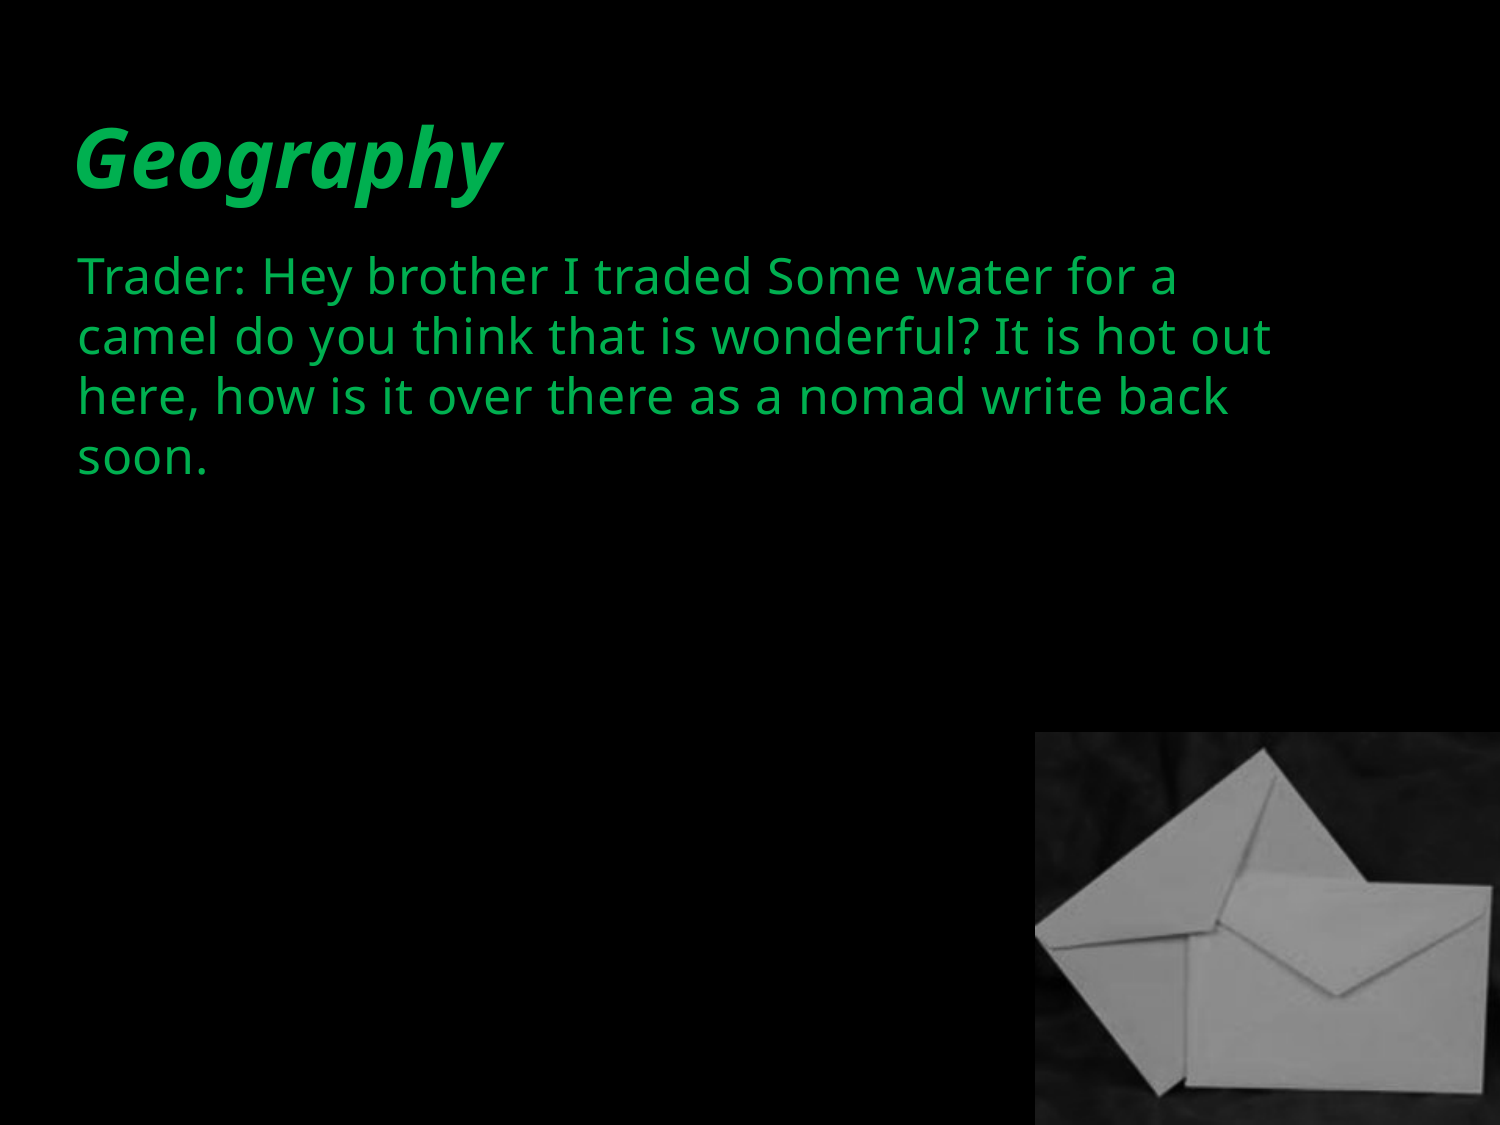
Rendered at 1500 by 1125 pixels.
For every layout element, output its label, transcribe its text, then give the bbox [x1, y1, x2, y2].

title Geography [57, 37, 1318, 213]
list Trader: Hey brother I traded Some water for a camel do you think that is wonderful? It is hot out here, how is it over there as a nomad write back soon. [62, 237, 1323, 1013]
picture [1035, 732, 1500, 1125]
